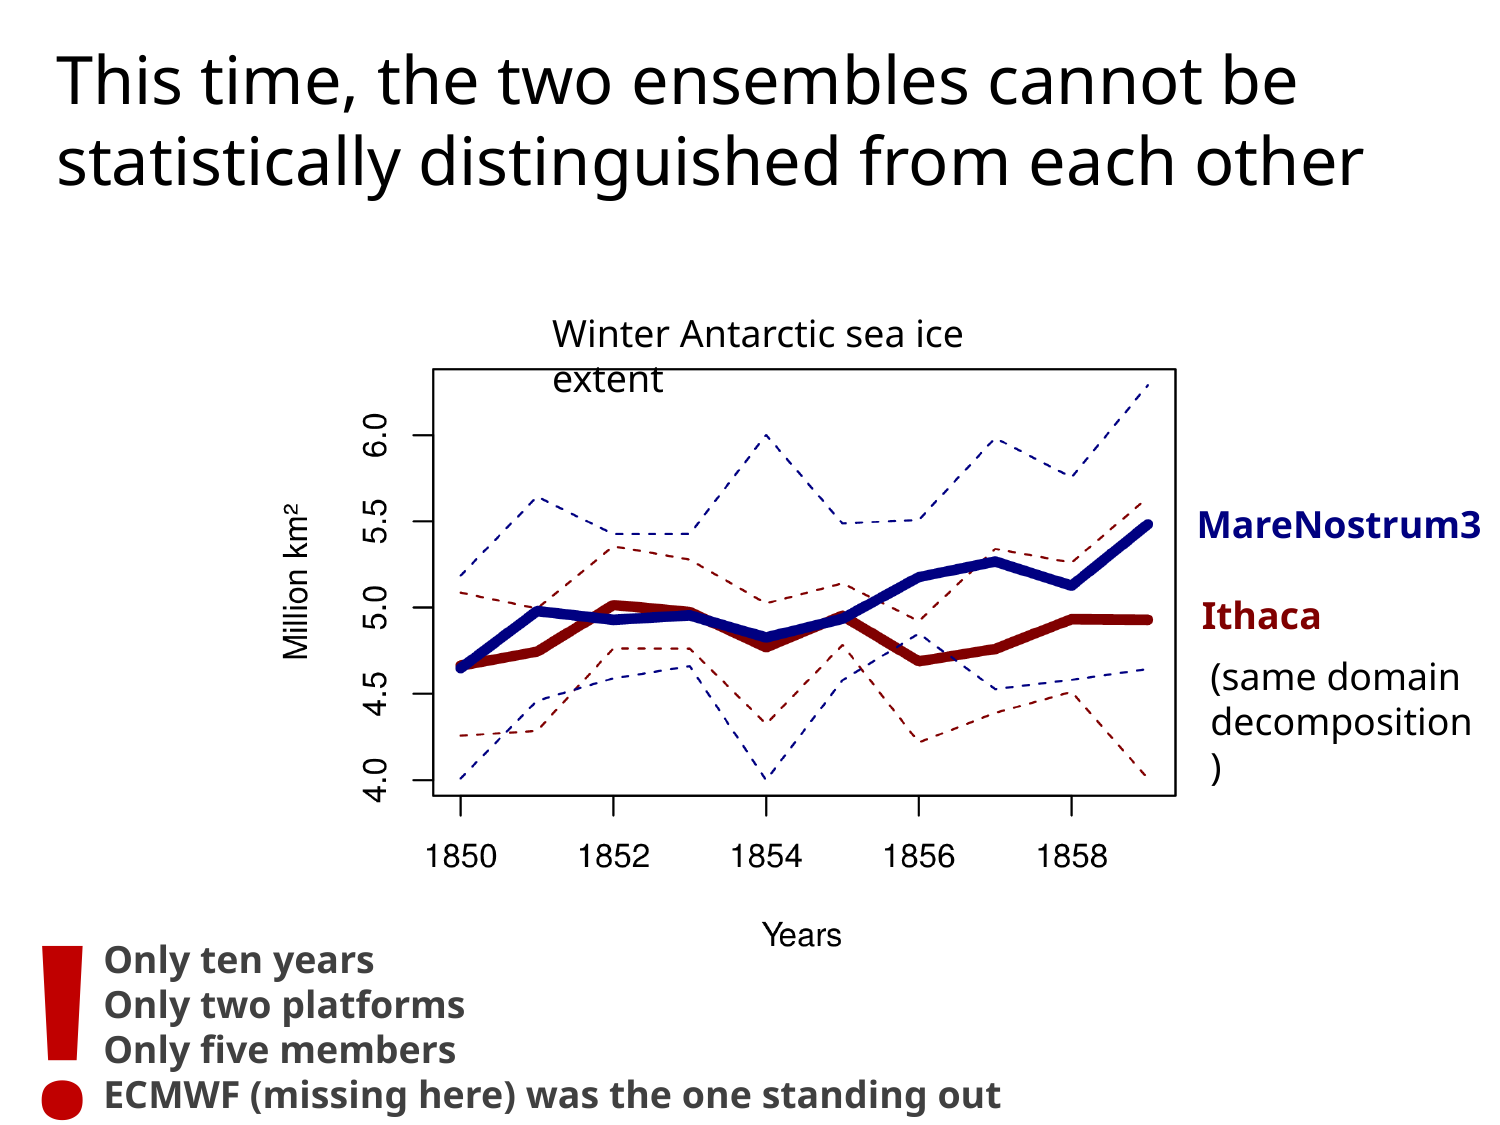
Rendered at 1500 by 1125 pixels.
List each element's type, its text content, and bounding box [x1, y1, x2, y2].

picture [270, 207, 1258, 997]
text_box Only ten years Only two platforms Only five members ECMWF (missing here) was the one standing out [244, 928, 1091, 1125]
text_box Ithaca [1263, 584, 1500, 645]
text_box MareNostrum3 [1263, 493, 1500, 554]
text_box This time, the two ensembles cannot be statistically distinguished from each other [41, 30, 1412, 286]
text_box ! [13, 871, 244, 1125]
text_box (same domain decomposition) [1263, 645, 1497, 795]
